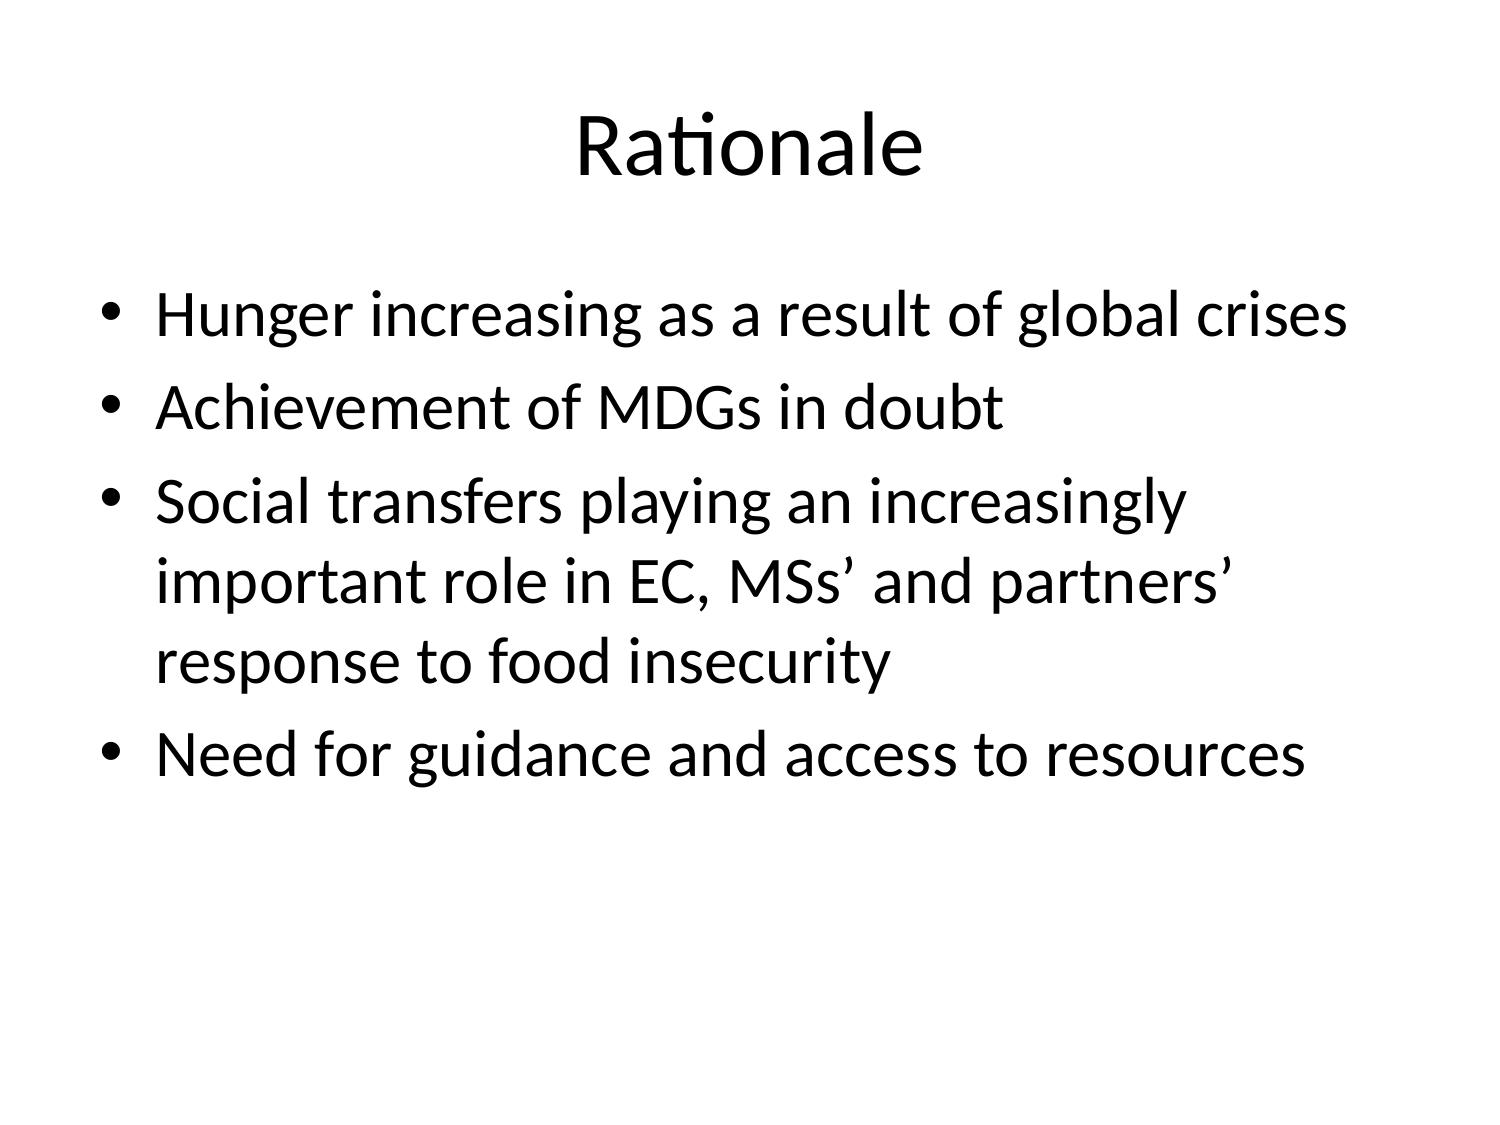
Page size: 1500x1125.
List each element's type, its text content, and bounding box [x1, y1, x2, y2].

title Rationale [75, 45, 1425, 233]
list Hunger increasing as a result of global crises Achievement of MDGs in doubt Social transfers playing an increasingly important role in EC, MSs’ and partners’ response to food insecurity Need for guidance and access to resources [75, 262, 1425, 1005]
